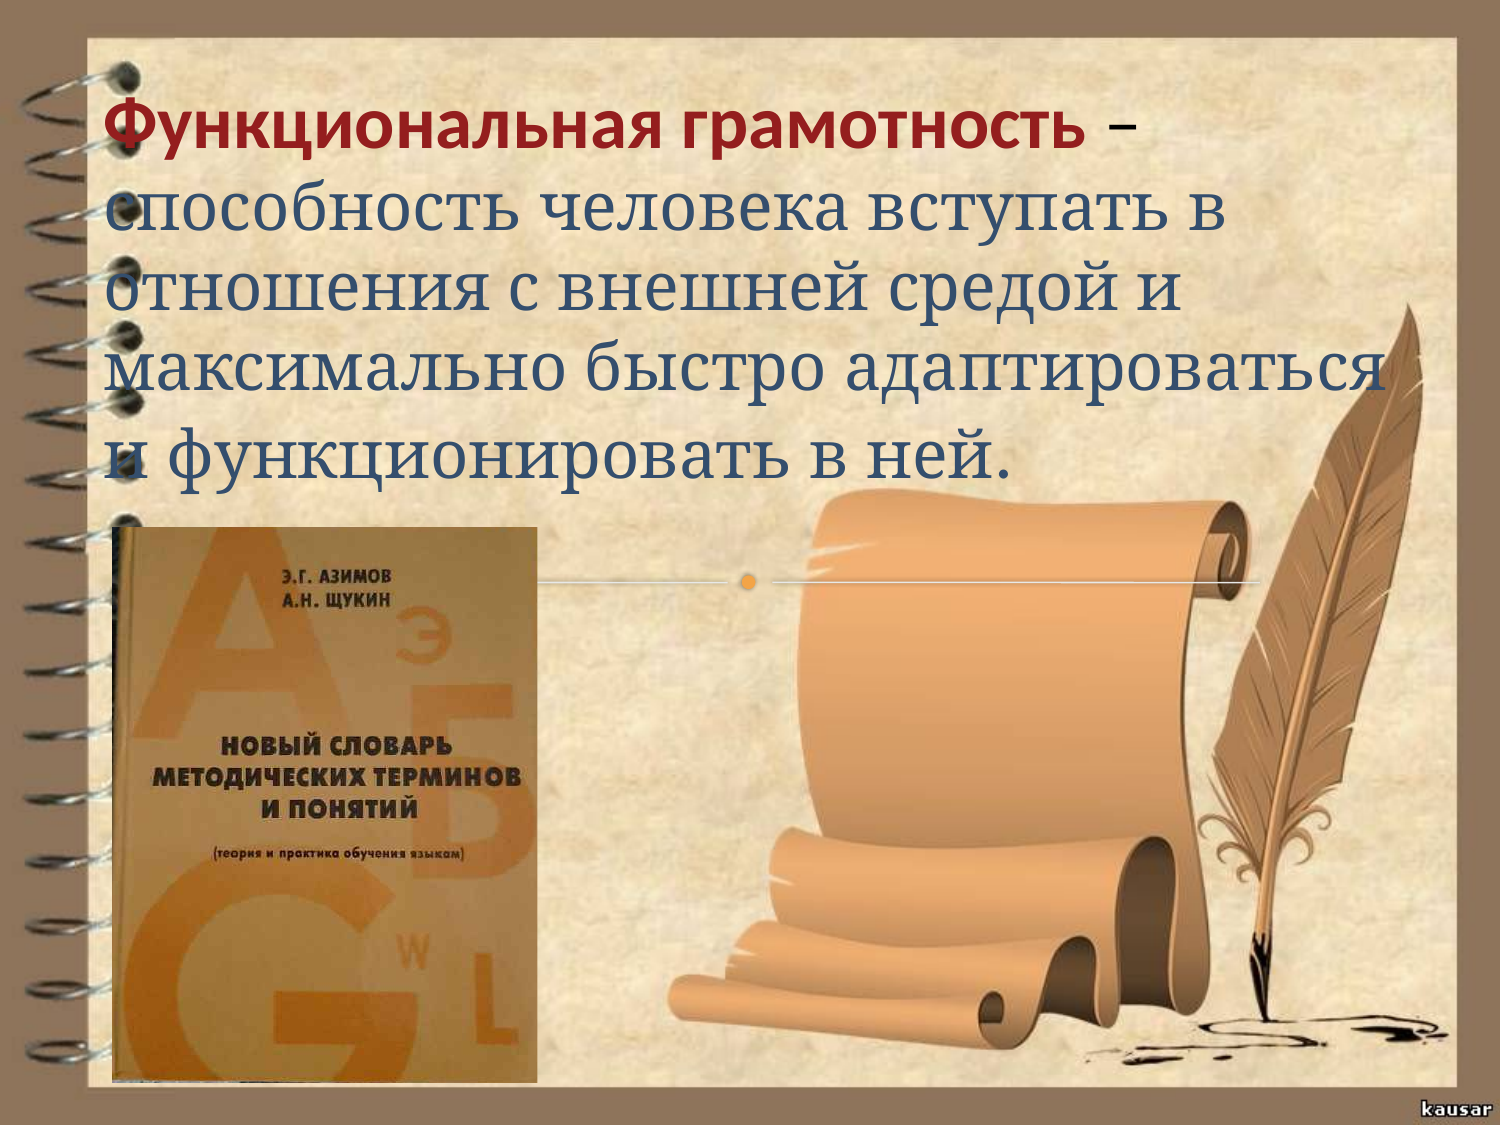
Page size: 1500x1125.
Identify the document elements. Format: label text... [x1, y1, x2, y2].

picture [0, 0, 1500, 1125]
text_box Функциональная грамотность – способность человека вступать в отношения с внешней средой и максимально быстро адаптироваться и функционировать в ней. [88, 66, 1436, 711]
